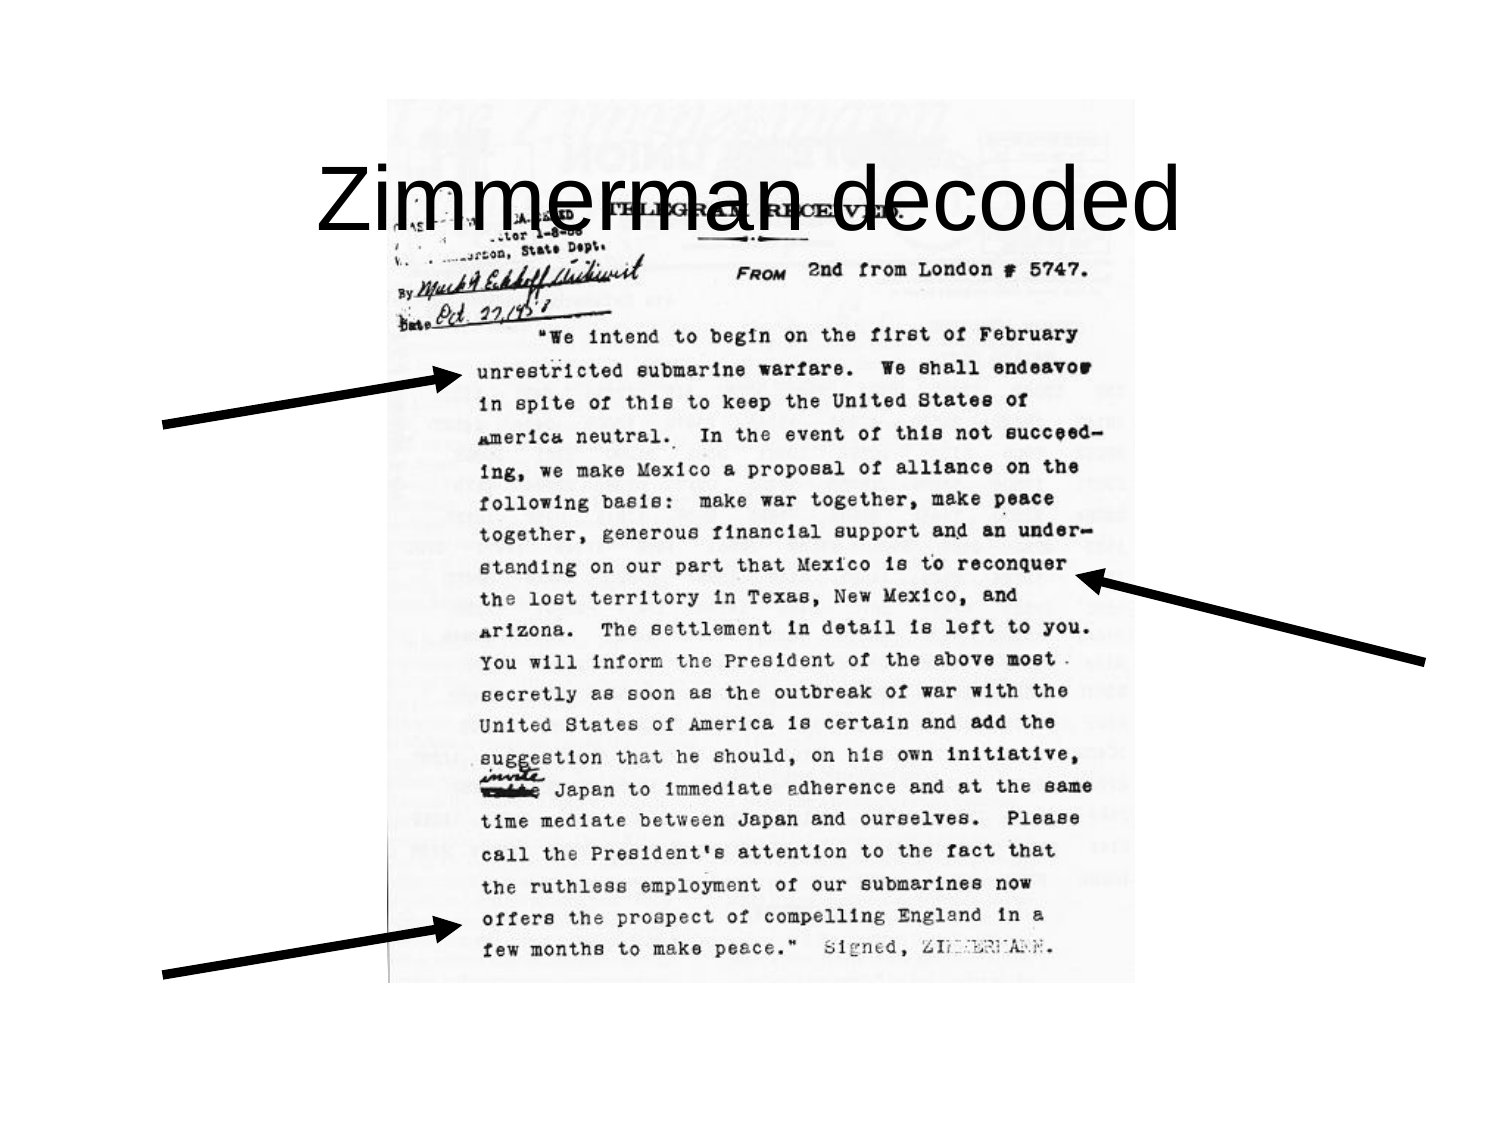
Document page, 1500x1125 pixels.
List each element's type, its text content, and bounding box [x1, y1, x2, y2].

title Zimmerman decoded [1135, 99, 1388, 288]
picture [387, 99, 1135, 983]
title Zimmerman decoded [112, 99, 386, 288]
